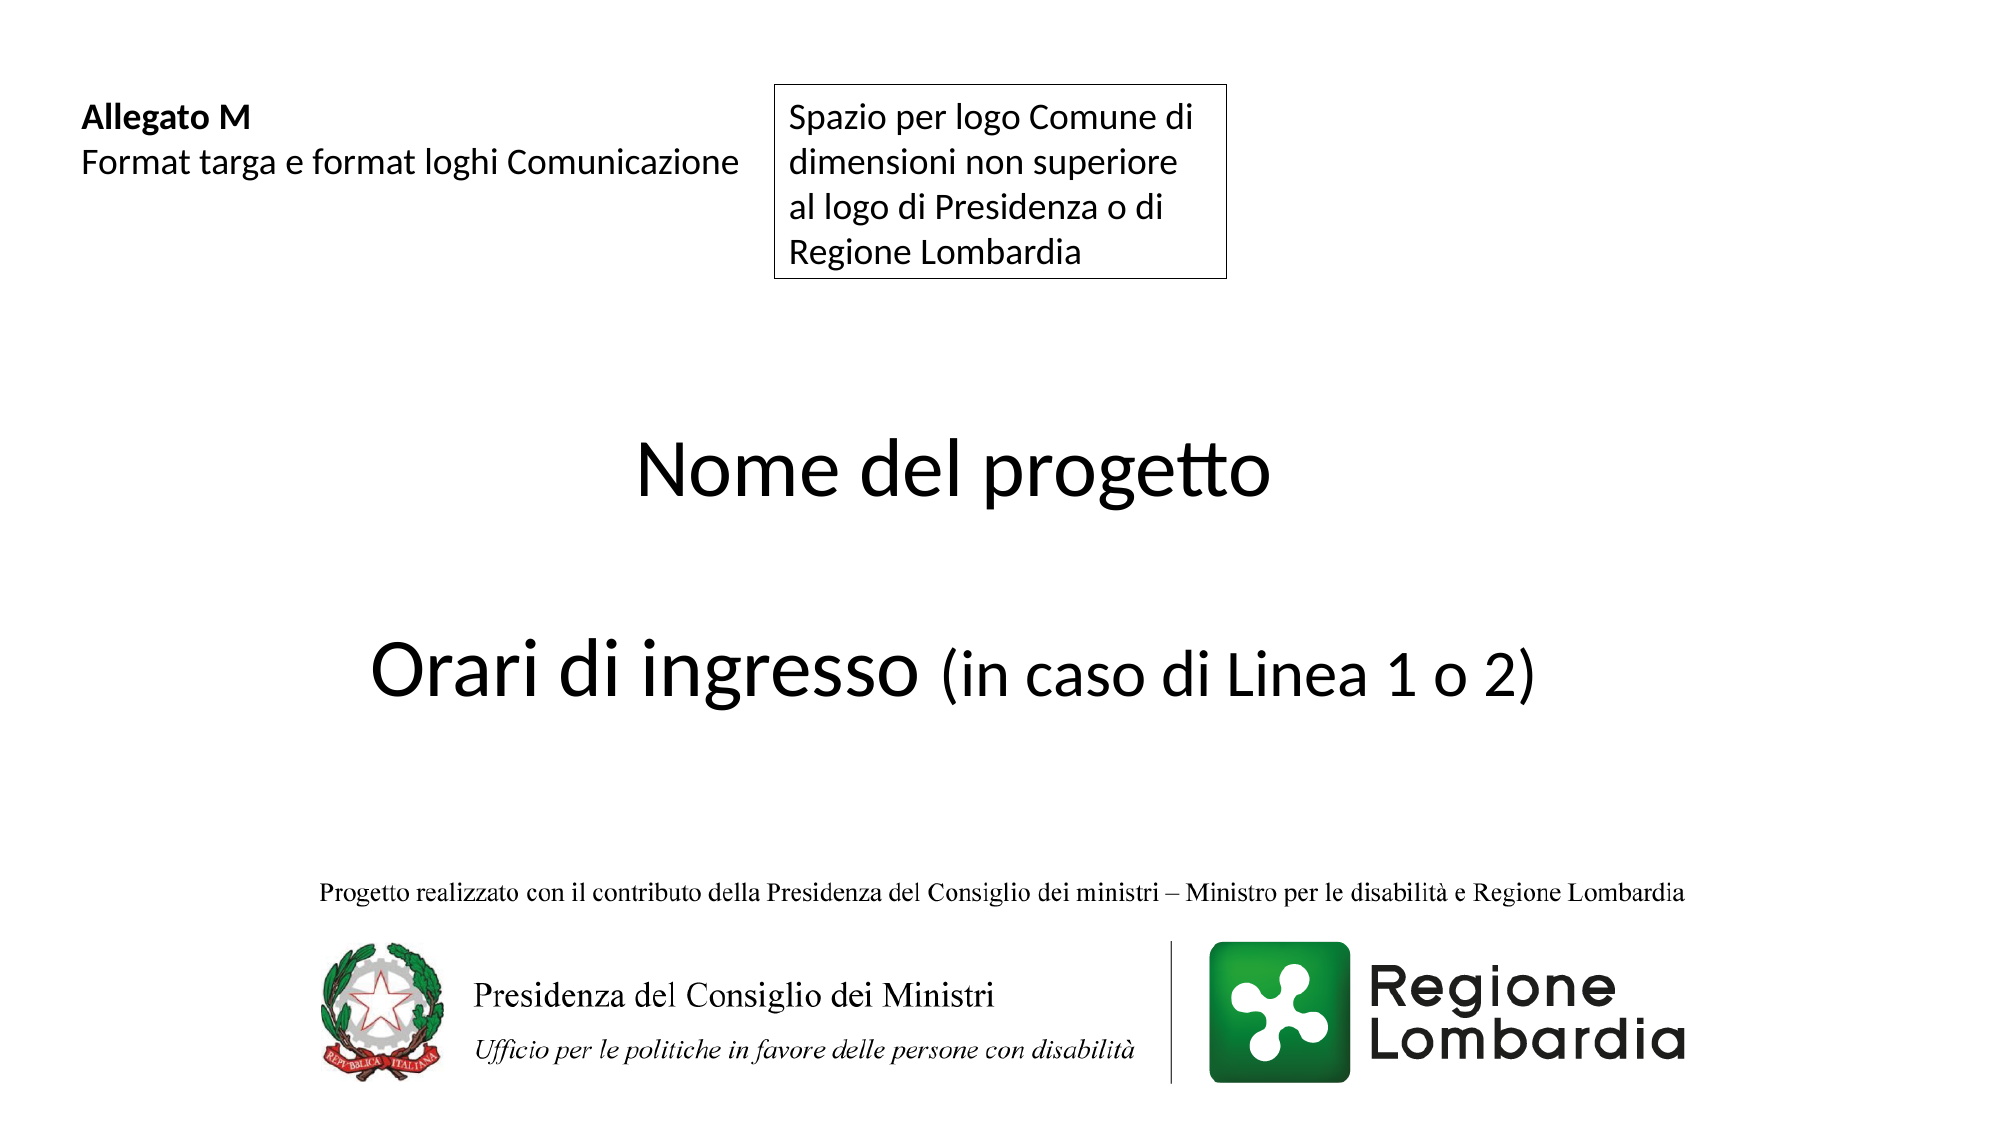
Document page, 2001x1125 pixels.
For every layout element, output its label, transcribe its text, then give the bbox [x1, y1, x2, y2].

picture [199, 449, 1792, 1125]
text_box Spazio per logo Comune di dimensioni non superiore al logo di Presidenza o di Regione Lombardia [774, 84, 1227, 279]
text_box Nome del progetto Orari di ingresso (in caso di Linea 1 o 2) [325, 405, 1583, 449]
text_box Allegato M Format targa e format loghi Comunicazione [66, 84, 756, 189]
